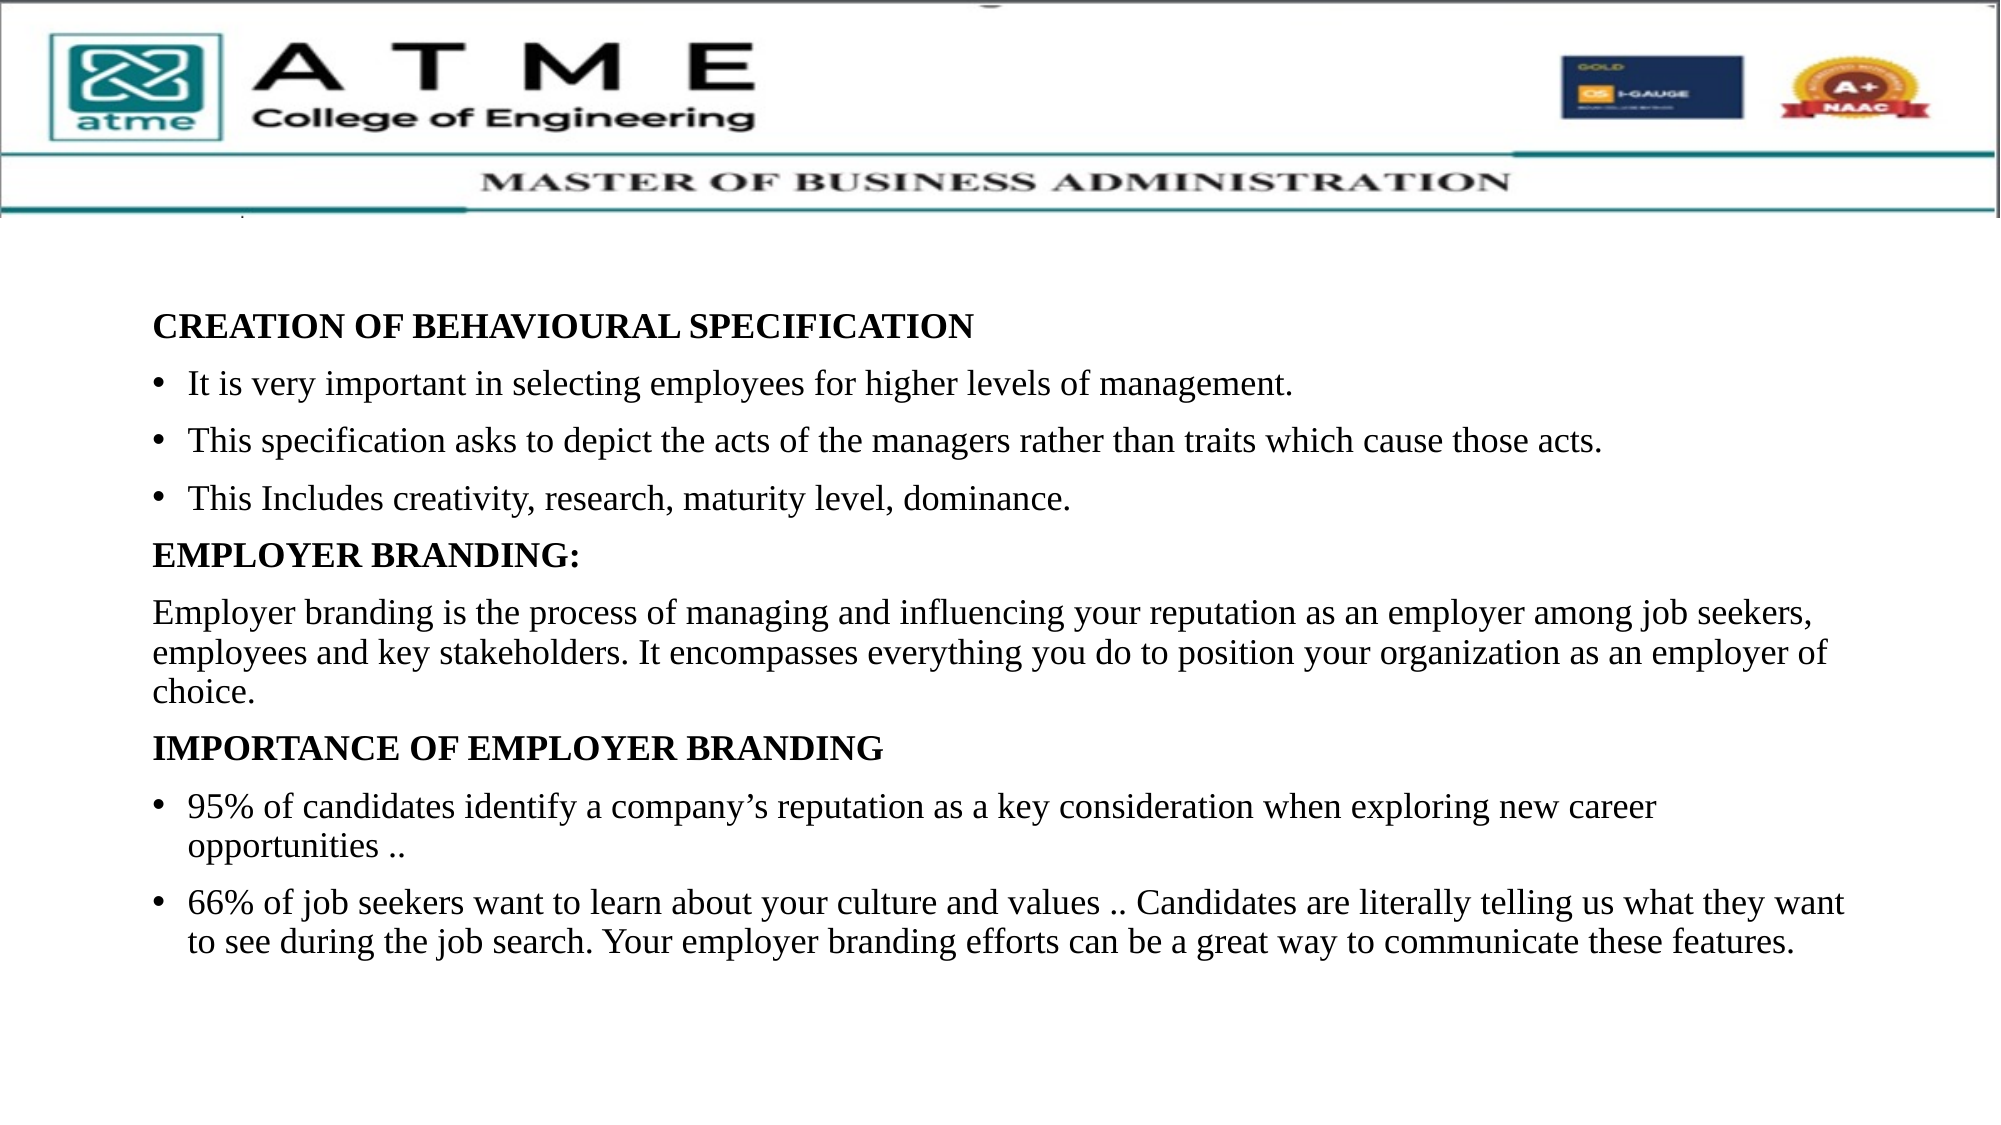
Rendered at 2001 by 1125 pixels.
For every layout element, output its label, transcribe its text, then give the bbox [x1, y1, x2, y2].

picture [0, 0, 2000, 218]
list CREATION OF BEHAVIOURAL SPECIFICATION It is very important in selecting employees for higher levels of management. This specification asks to depict the acts of the managers rather than traits which cause those acts. This Includes creativity, research, maturity level, dominance. EMPLOYER BRANDING: Employer branding is the process of managing and influencing your reputation as an employer among job seekers, employees and key stakeholders. It encompasses everything you do to position your organization as an employer of choice. IMPORTANCE OF EMPLOYER BRANDING 95% of candidates identify a company’s reputation as a key consideration when exploring new career opportunities .. 66% of job seekers want to learn about your culture and values .. Candidates are literally telling us what they want to see during the job search. Your employer branding efforts can be a great way to communicate these features. [137, 299, 1863, 1014]
